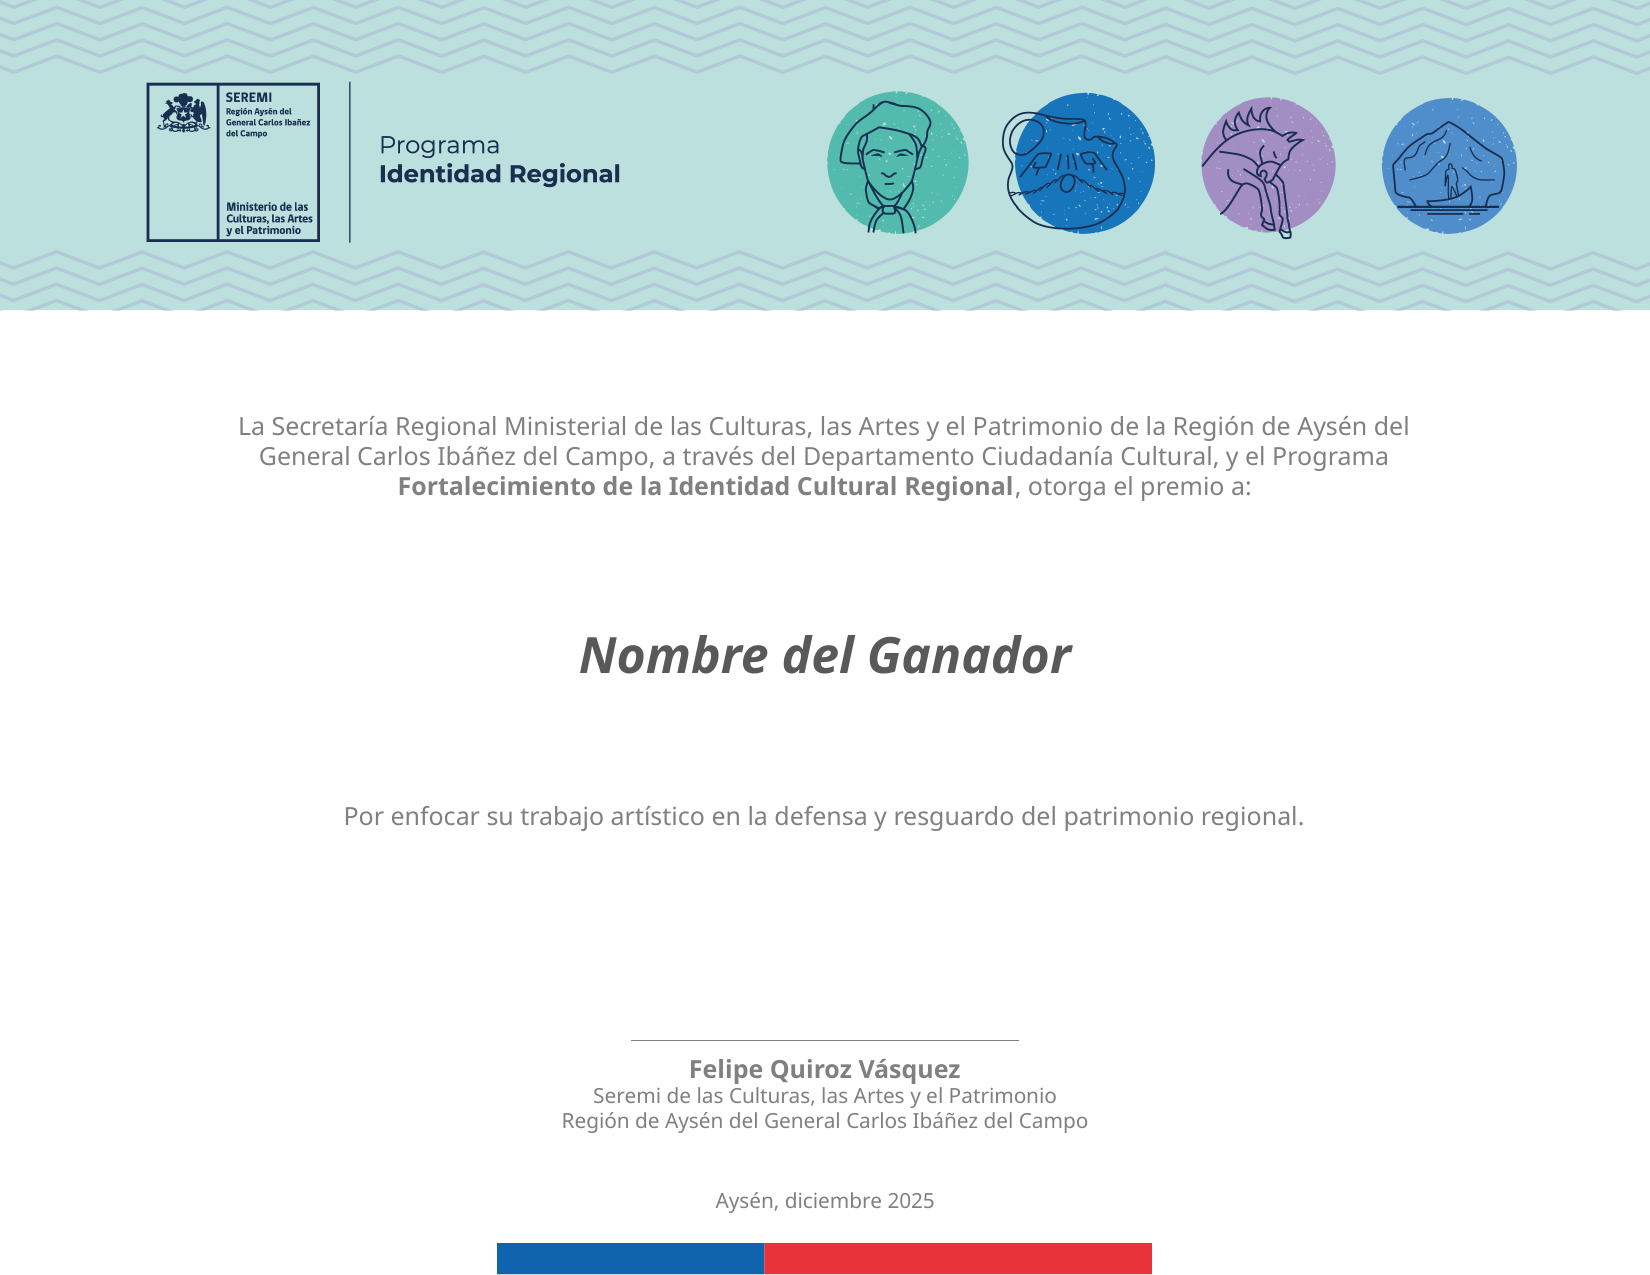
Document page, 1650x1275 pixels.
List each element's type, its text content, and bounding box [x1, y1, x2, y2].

text_box Nombre del Ganador [312, 615, 1338, 691]
picture [497, 1243, 1152, 1275]
picture [0, 0, 1650, 311]
text_box Por enfocar su trabajo artístico en la defensa y resguardo del patrimonio regional. [120, 792, 1530, 838]
text_box La Secretaría Regional Ministerial de las Culturas, las Artes y el Patrimonio de la Región de Aysén del General Carlos Ibáñez del Campo, a través del Departamento Ciudadanía Cultural, y el Programa Fortalecimiento de la Identidad Cultural Regional, otorga el premio a: [184, 403, 1466, 508]
text_box Felipe Quiroz Vásquez Seremi de las Culturas, las Artes y el Patrimonio Región de Aysén del General Carlos Ibáñez del Campo Aysén, diciembre 2025 [357, 1045, 1293, 1221]
